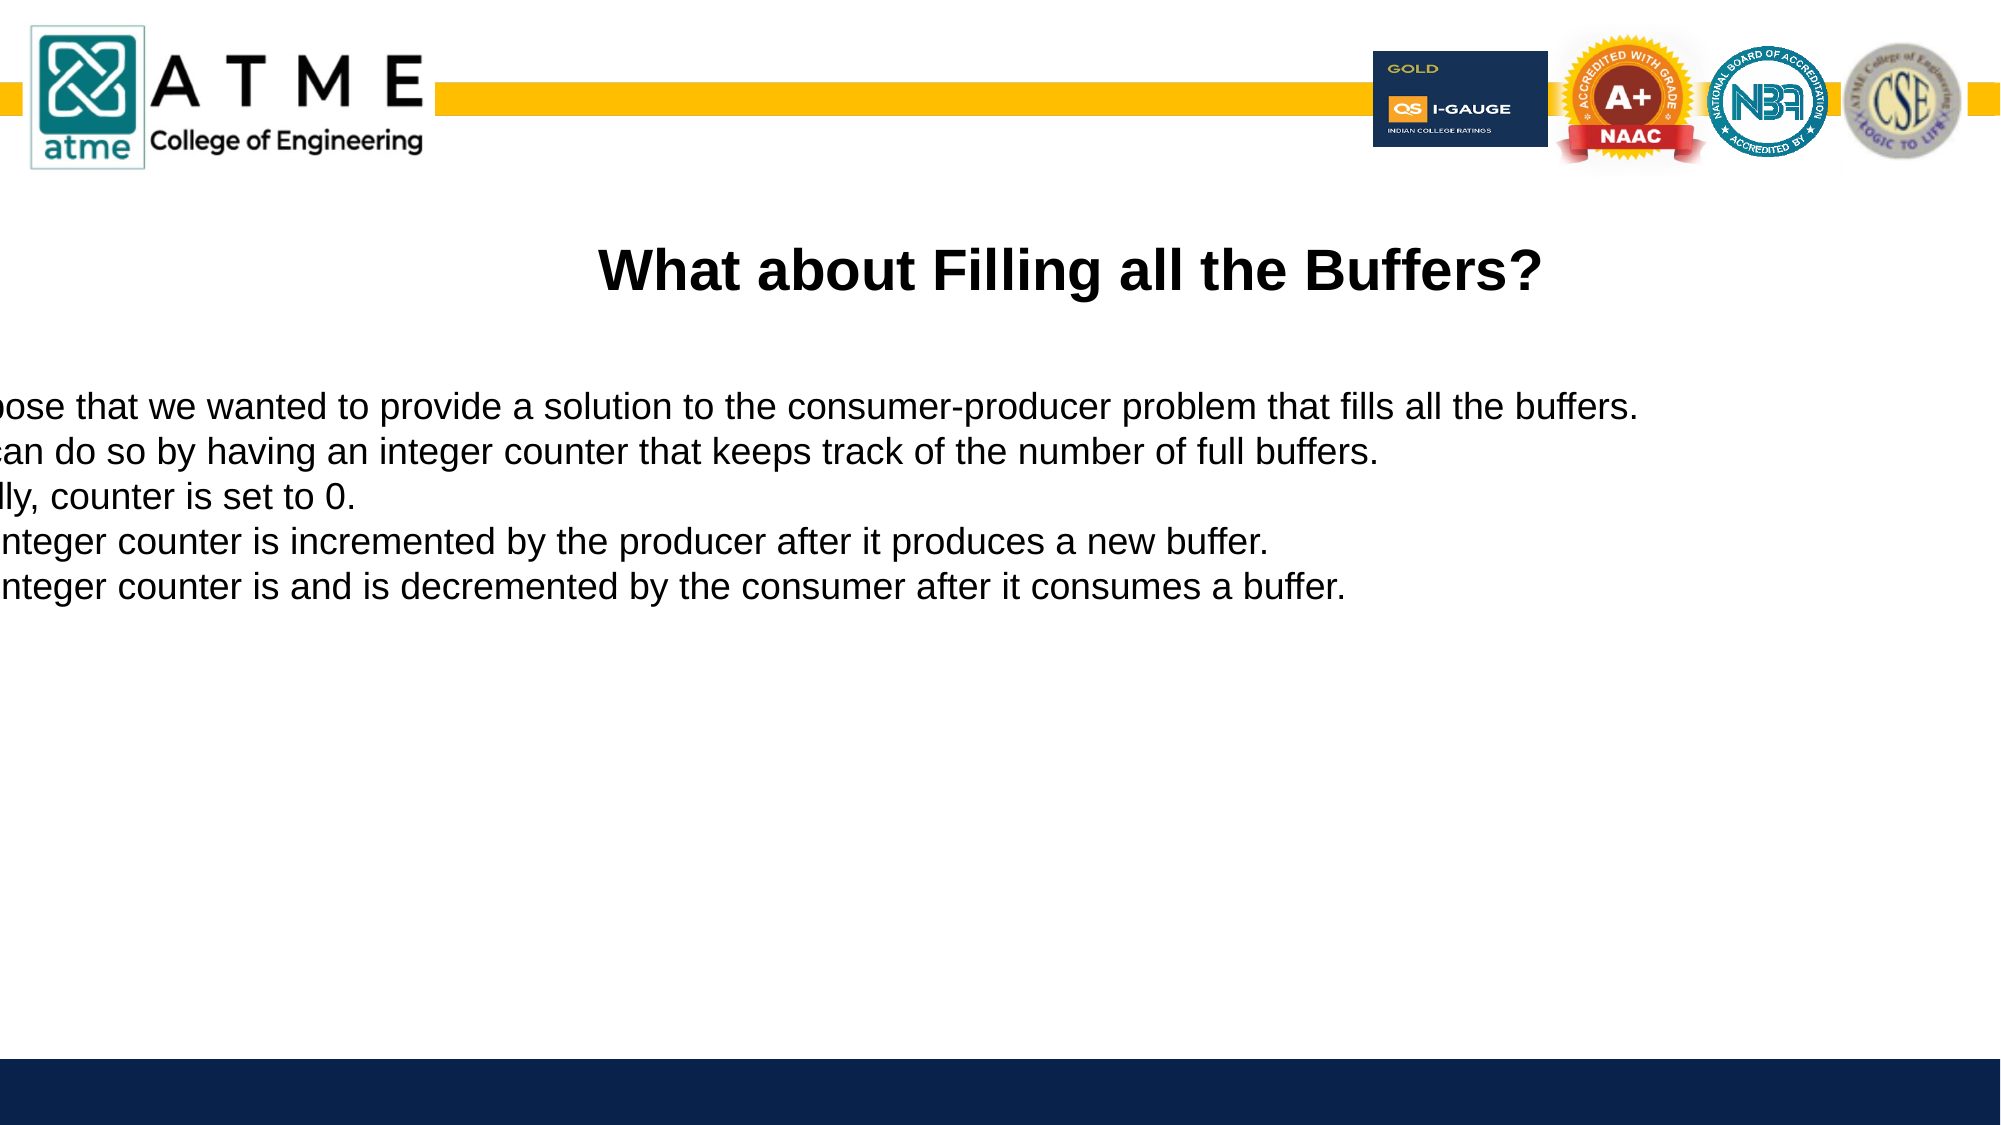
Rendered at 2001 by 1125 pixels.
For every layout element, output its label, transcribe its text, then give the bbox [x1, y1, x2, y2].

picture [1840, 26, 1968, 176]
text_box Suppose that we wanted to provide a solution to the consumer-producer problem that fills all the buffers. We can do so by having an integer counter that keeps track of the number of full buffers. Initially, counter is set to 0. The integer counter is incremented by the producer after it produces a new buffer. The integer counter is and is decremented by the consumer after it consumes a buffer. [0, 374, 1666, 615]
picture [0, 1059, 2001, 1125]
text_box What about Filling all the Buffers? [584, 224, 1560, 310]
picture [22, 15, 435, 178]
picture [1373, 20, 1828, 180]
